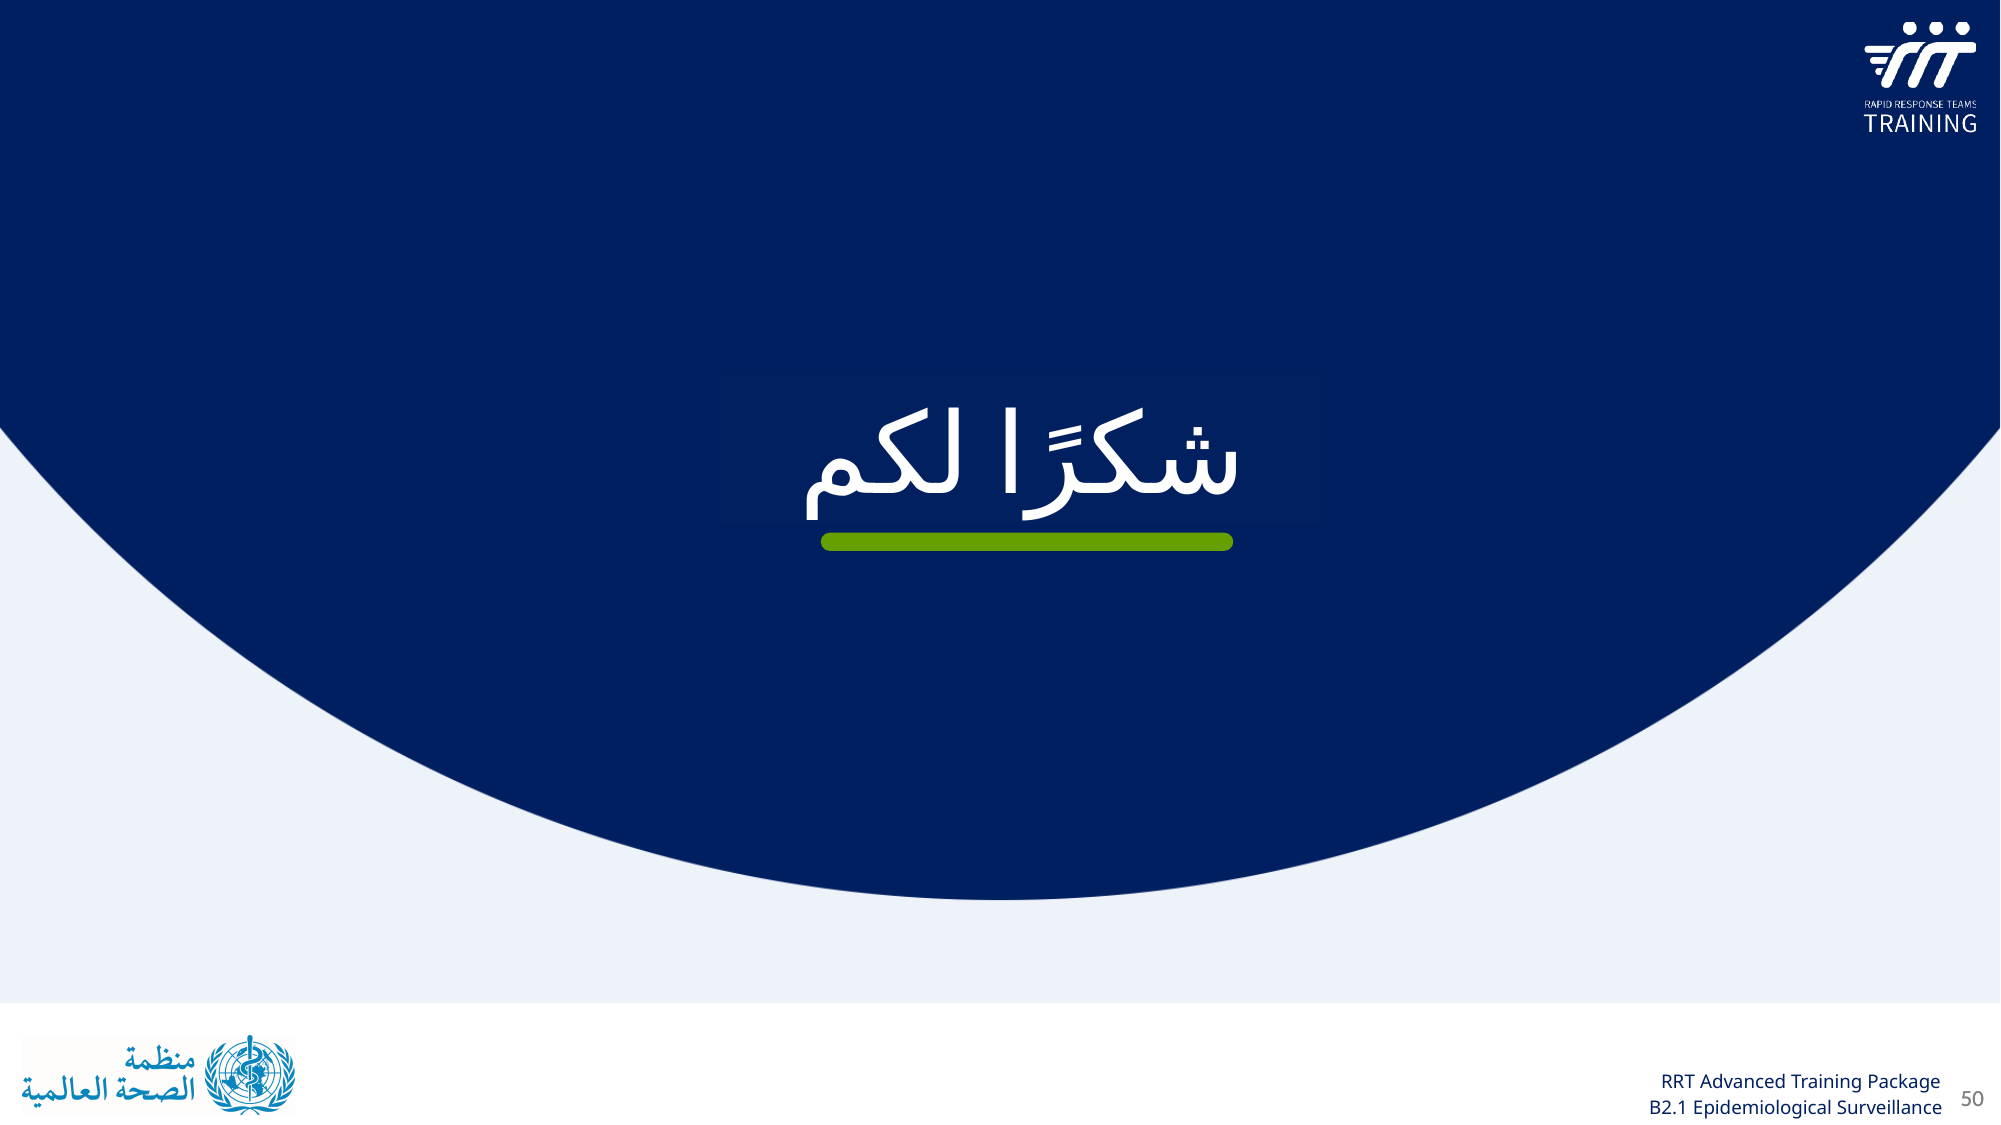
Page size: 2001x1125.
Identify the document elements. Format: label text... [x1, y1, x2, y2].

picture [22, 1035, 295, 1115]
picture [252, 1050, 258, 1059]
picture [0, 0, 2001, 1003]
text_box شكرًا لكم [718, 373, 1327, 524]
